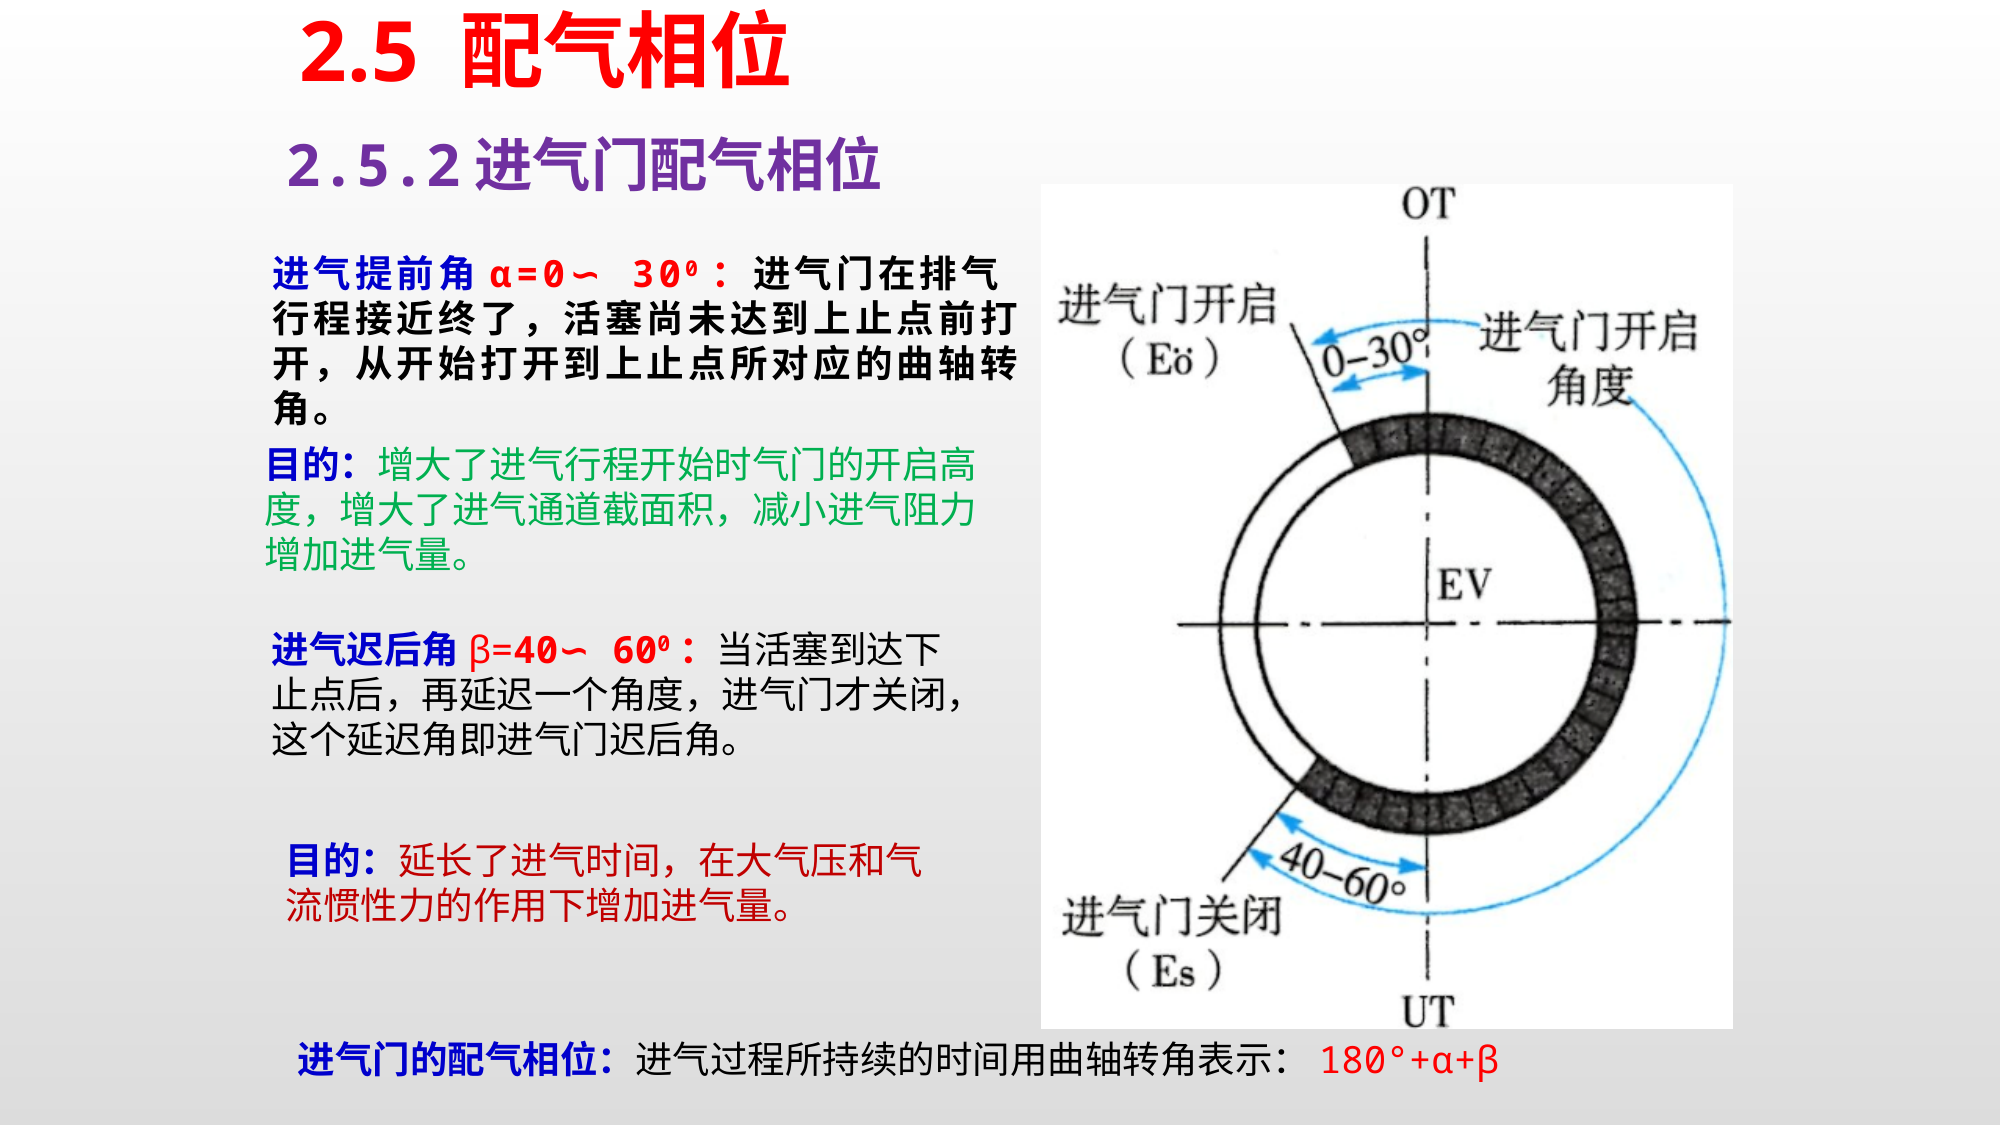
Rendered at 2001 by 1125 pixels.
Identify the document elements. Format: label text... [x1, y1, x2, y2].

text_box 目的：延长了进气时间，在大气压和气流惯性力的作用下增加进气量。 [271, 829, 954, 980]
text_box 2.5 配气相位 [284, 53, 1053, 142]
text_box 目的：增大了进气行程开始时气门的开启高度，增大了进气通道截面积，减小进气阻力增加进气量。 [249, 433, 1027, 584]
picture [1041, 184, 1733, 1029]
title 进气提前角α=0∽ 300：进气门在排气行程接近终了，活塞尚未达到上止点前打开，从开始打开到上止点所对应的曲轴转角。 [257, 246, 1041, 434]
text_box 进气门的配气相位：进气过程所持续的时间用曲轴转角表示：180°+α+β [282, 1028, 1514, 1089]
text_box 2.5.2进气门配气相位 [271, 120, 933, 206]
text_box 进气迟后角β=40∽ 600：当活塞到达下止点后，再延迟一个角度，进气门才关闭，这个延迟角即进气门迟后角。 [257, 618, 987, 768]
